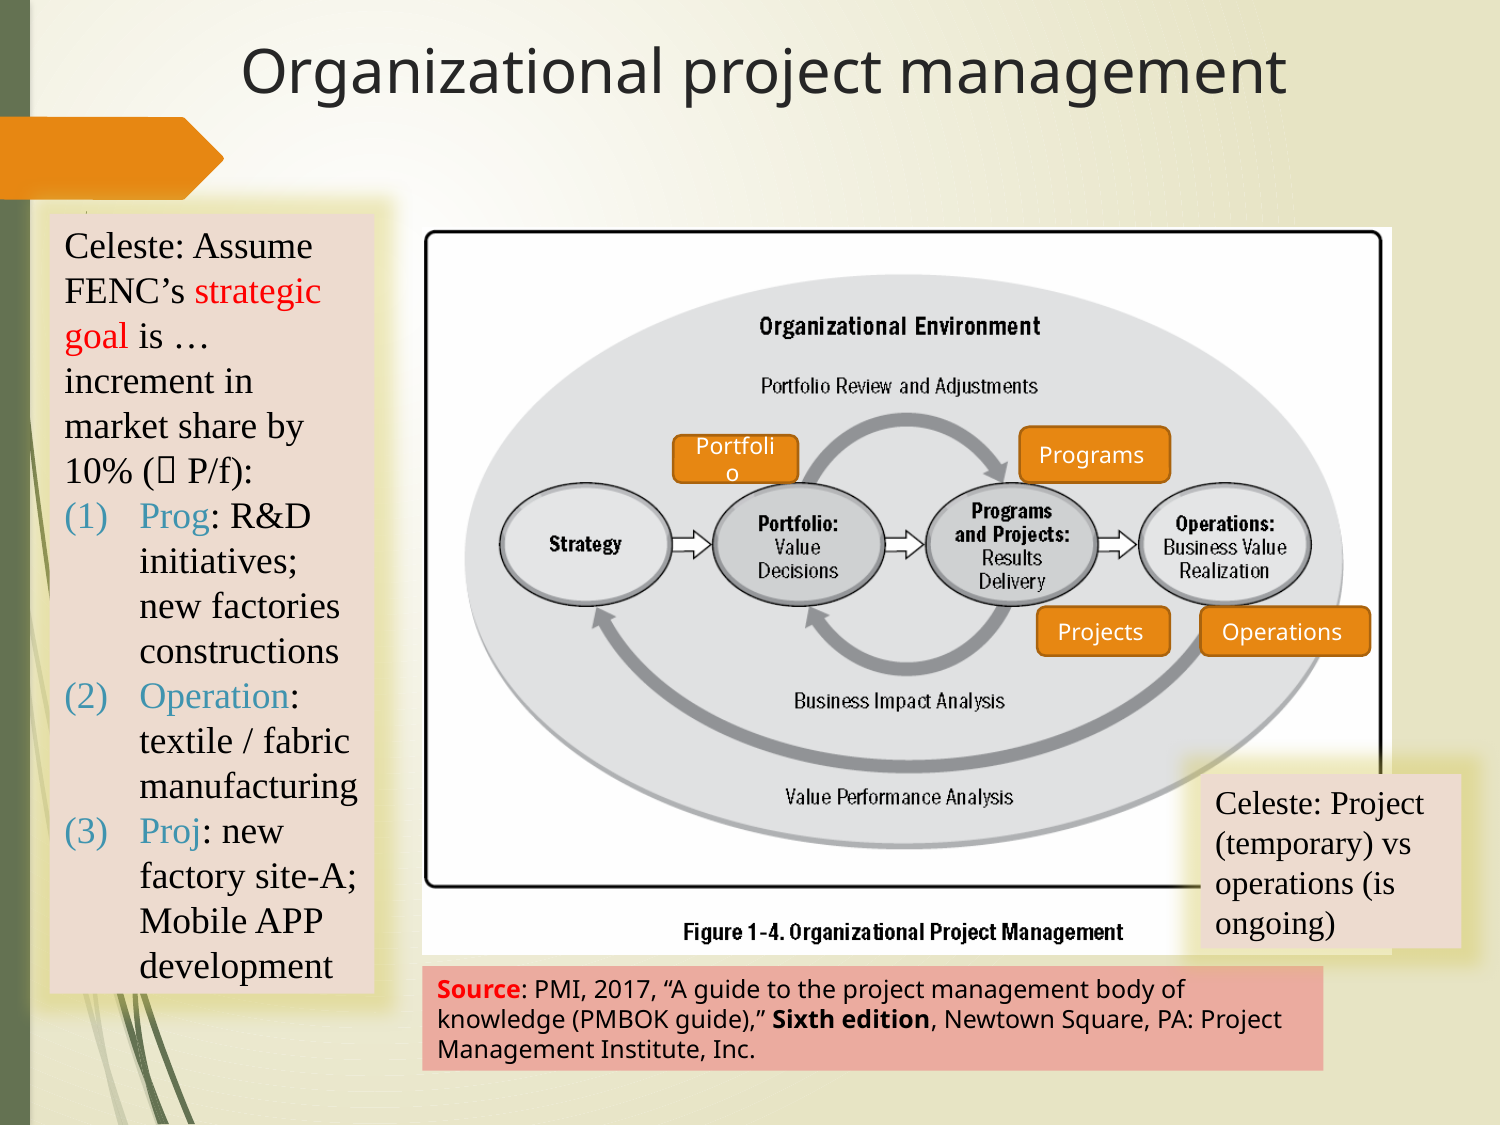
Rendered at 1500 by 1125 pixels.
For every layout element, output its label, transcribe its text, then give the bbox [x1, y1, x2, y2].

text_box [1019, 426, 1371, 656]
title Organizational project management [225, 24, 1462, 163]
text_box Source: PMI, 2017, “A guide to the project management body of knowledge (PMBOK guide),” Sixth edition, Newtown Square, PA: Project Management Institute, Inc. [422, 966, 1324, 1071]
text_box Celeste: Assume FENC’s strategic goal is … increment in market share by 10% ( P/f): Prog: R&D initiatives; new factories constructions Operation: textile / fabric manufacturing Proj: new factory site-A; Mobile APP development [49, 213, 375, 994]
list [422, 226, 1392, 955]
text_box Celeste: Project (temporary) vs operations (is ongoing) [1396, 774, 1462, 949]
